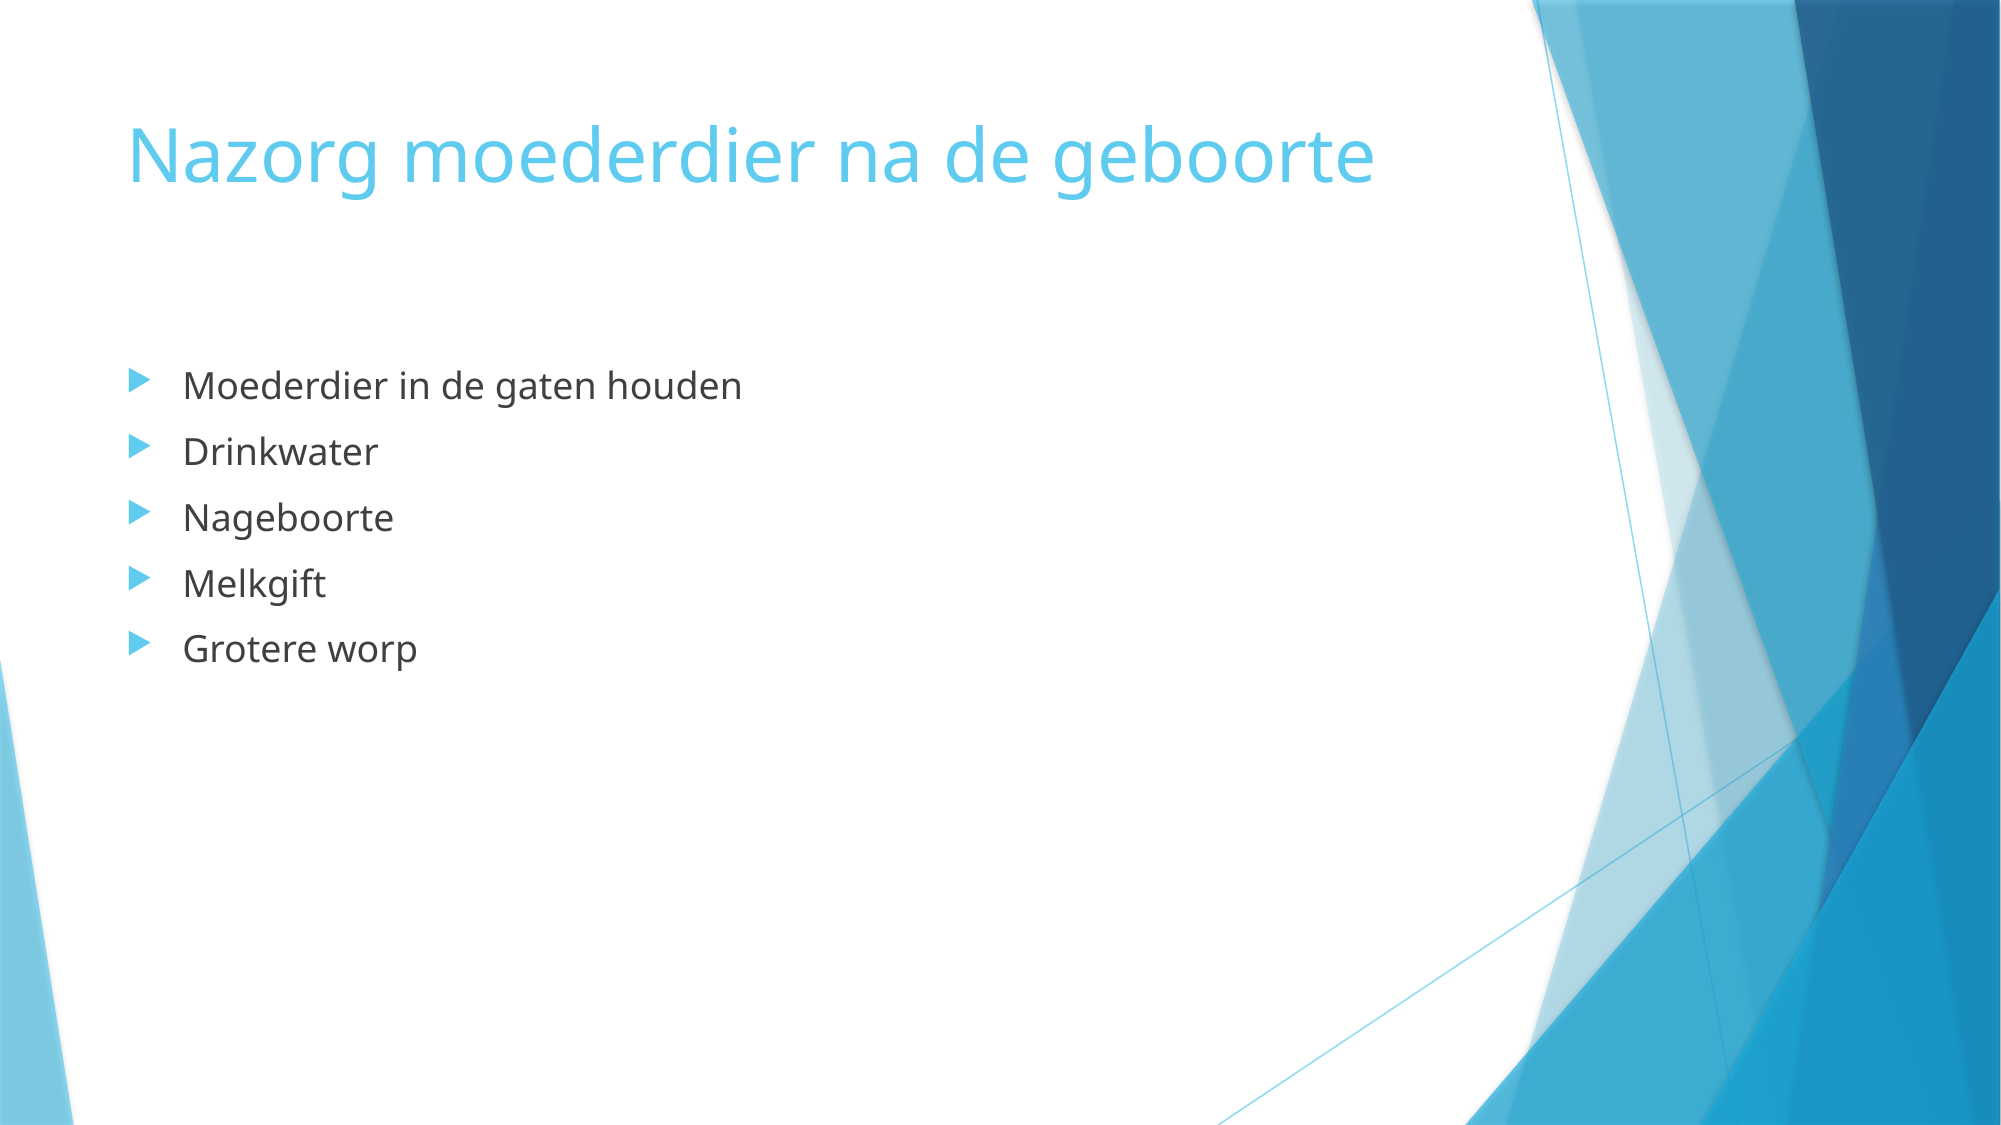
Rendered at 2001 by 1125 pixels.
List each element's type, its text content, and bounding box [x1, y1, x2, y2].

list Moederdier in de gaten houden Drinkwater Nageboorte Melkgift Grotere worp [111, 354, 1522, 992]
title Nazorg moederdier na de geboorte [111, 99, 1522, 317]
